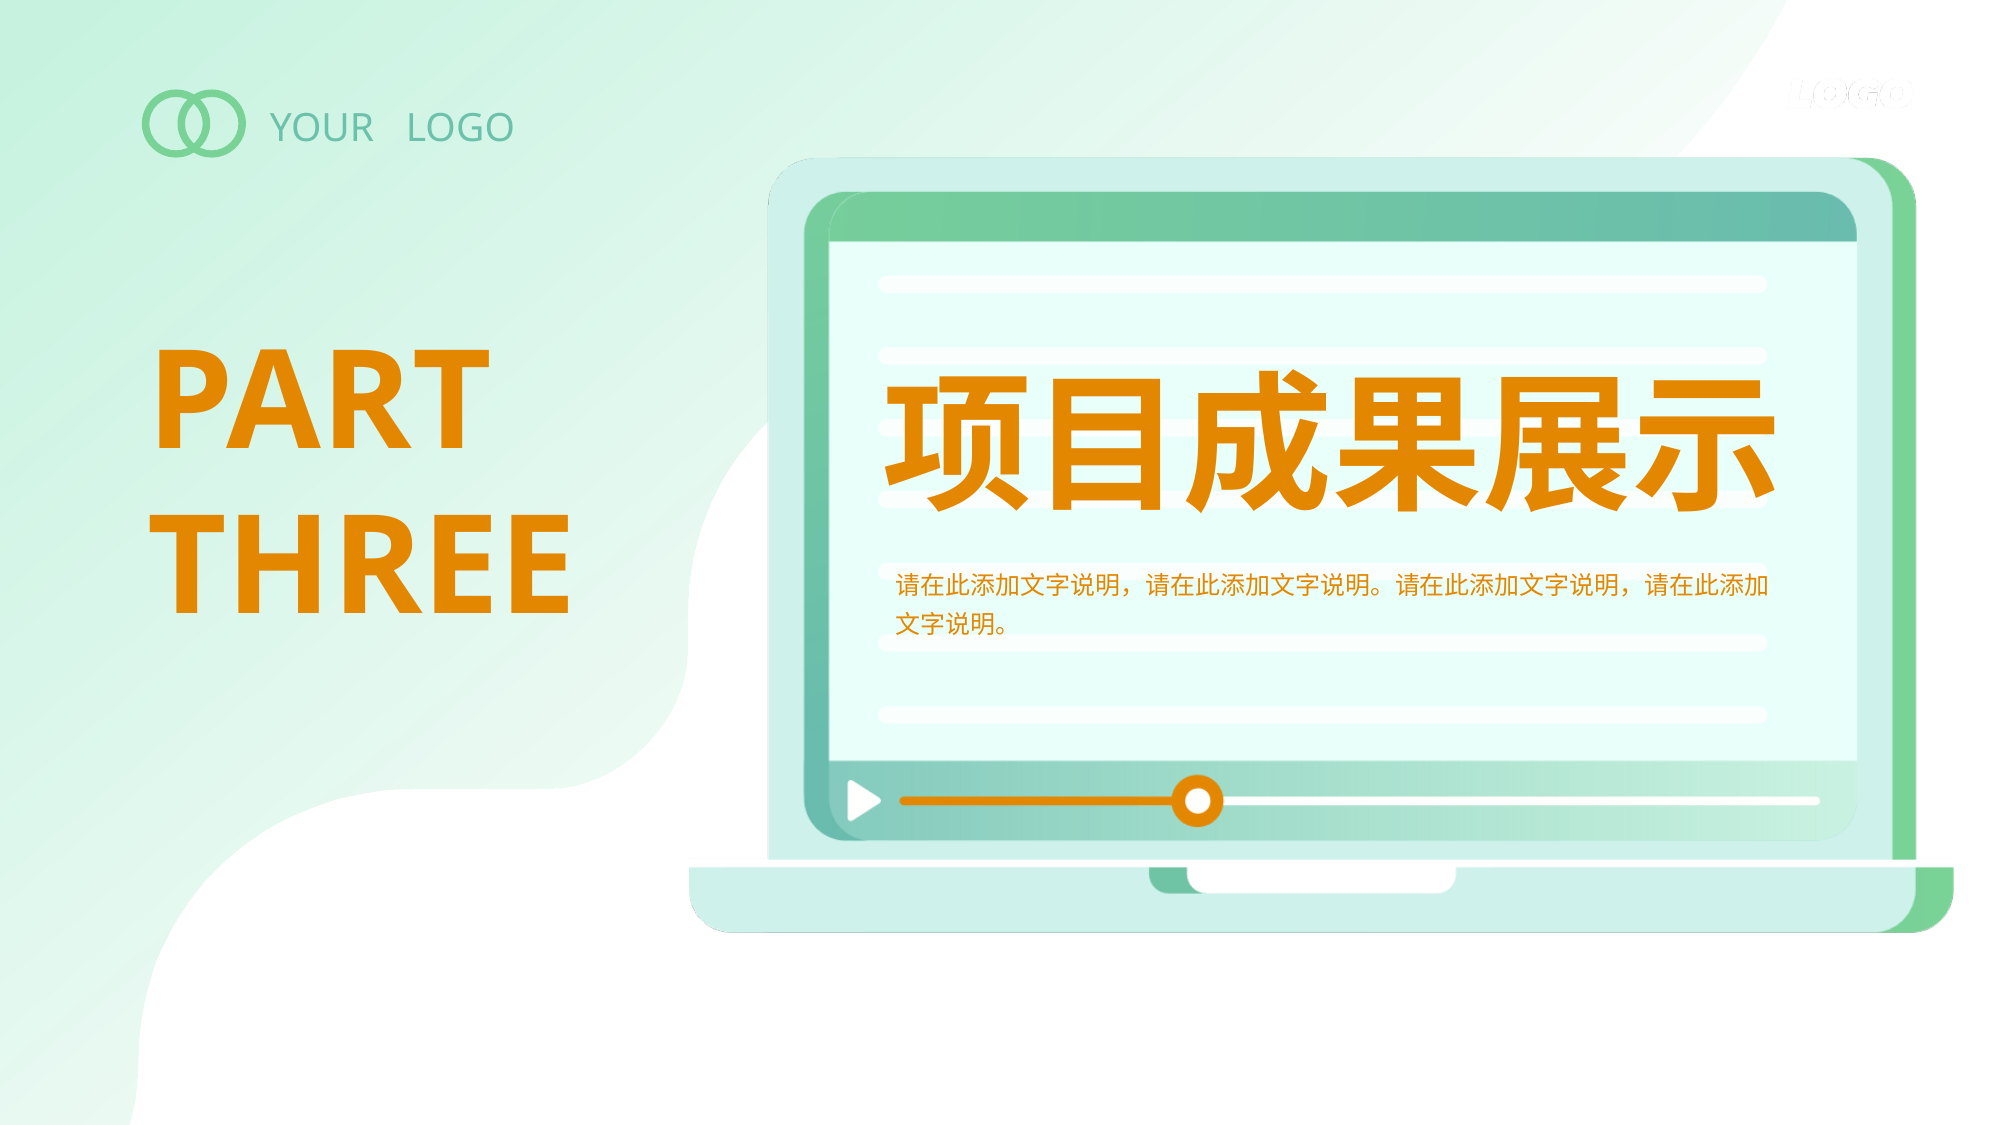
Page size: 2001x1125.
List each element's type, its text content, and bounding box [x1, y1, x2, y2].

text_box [141, 89, 533, 158]
text_box PART THREE [132, 303, 620, 649]
text_box [0, 0, 1786, 1125]
picture [1785, 78, 1914, 109]
picture [689, 157, 1954, 934]
